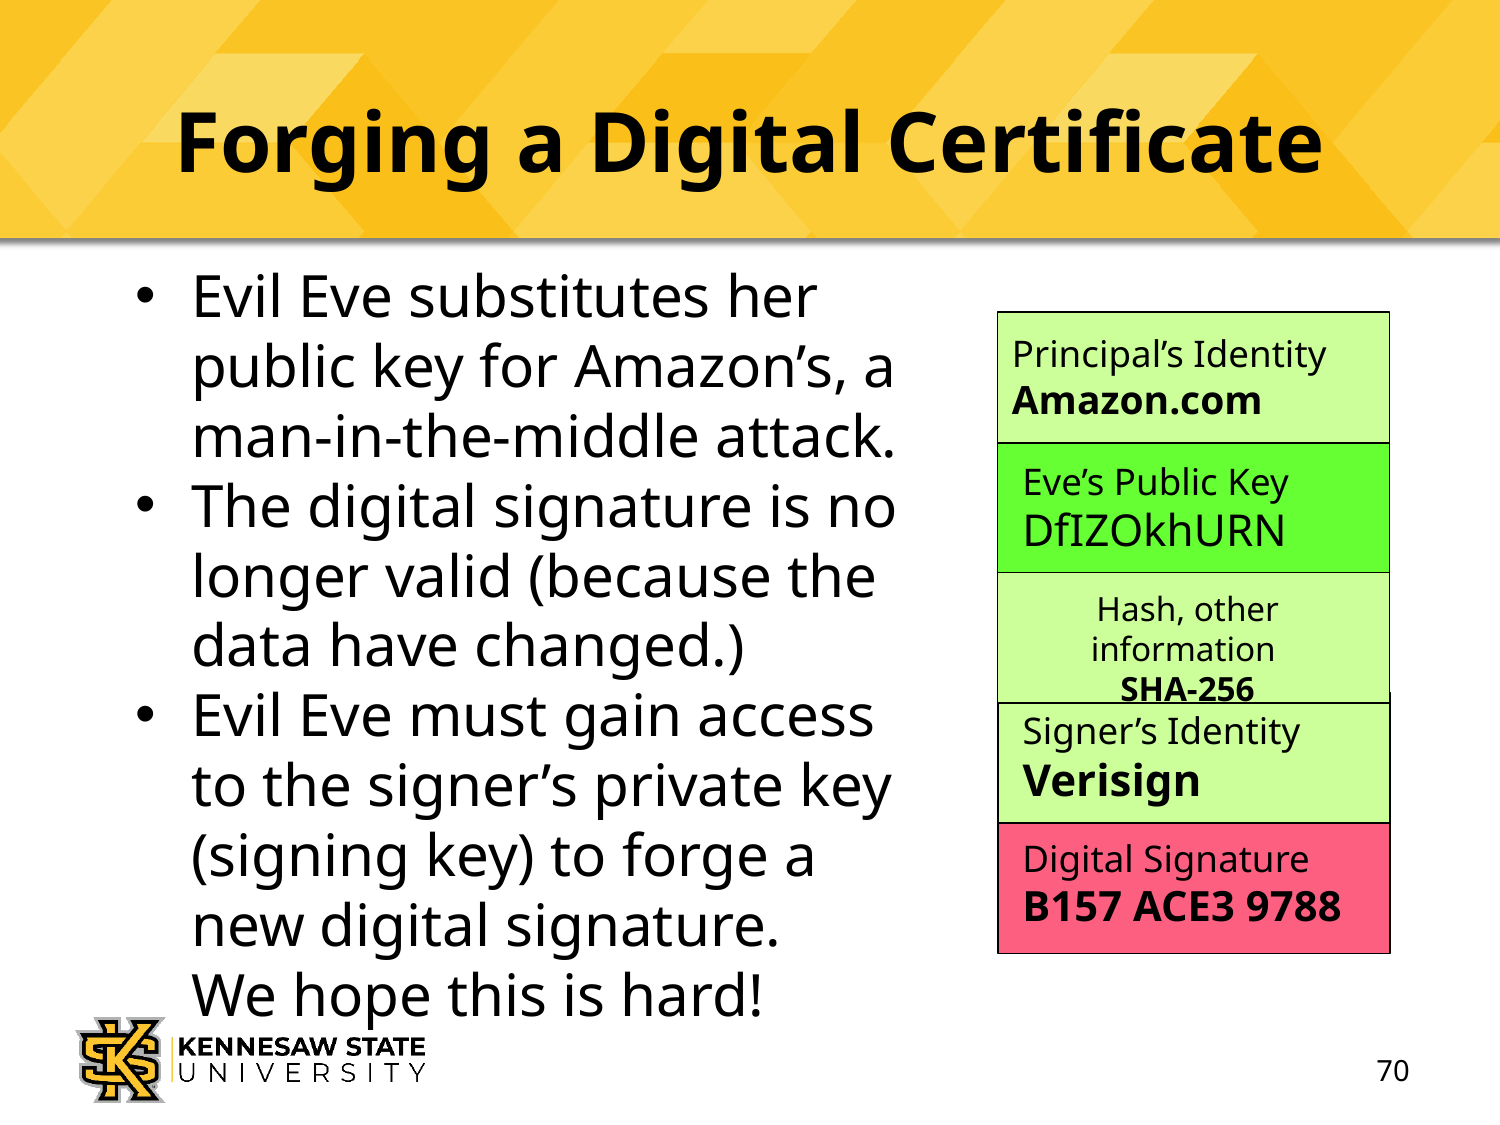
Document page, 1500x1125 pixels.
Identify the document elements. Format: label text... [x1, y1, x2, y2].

title Forging a Digital Certificate [75, 45, 1425, 233]
picture [0, 0, 1500, 251]
list Evil Eve substitutes her public key for Amazon’s, a man-in-the-middle attack. The digital signature is no longer valid (because the data have changed.) Evil Eve must gain access to the signer’s private key (signing key) to forge a new digital signature. We hope this is hard! [120, 251, 1355, 1048]
picture [75, 1017, 425, 1103]
slide_number 70 [1074, 1042, 1425, 1103]
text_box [997, 311, 1391, 954]
